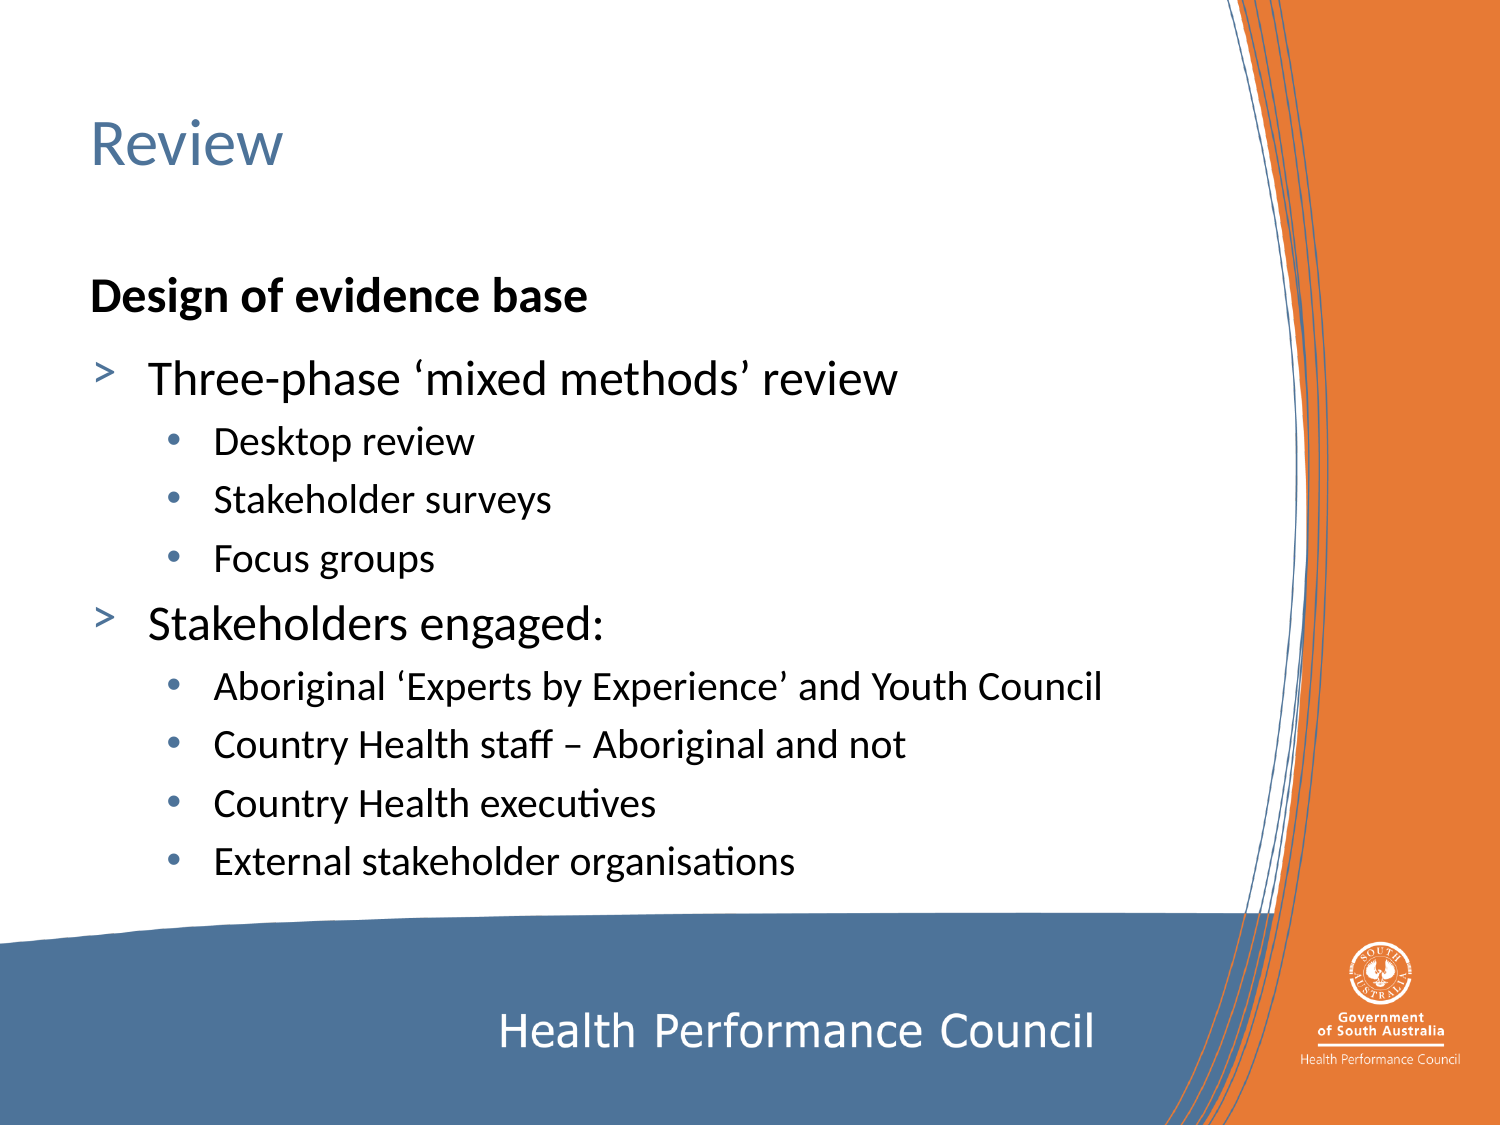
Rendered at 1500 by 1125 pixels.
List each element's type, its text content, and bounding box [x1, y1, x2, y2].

list Design of evidence base [75, 255, 1258, 327]
picture [0, 0, 1500, 1125]
list Three-phase ‘mixed methods’ review Desktop review Stakeholder surveys Focus groups Stakeholders engaged: Aboriginal ‘Experts by Experience’ and Youth Council Country Health staff – Aboriginal and not Country Health executives External stakeholder organisations [76, 338, 1235, 906]
title Review [75, 45, 1103, 233]
